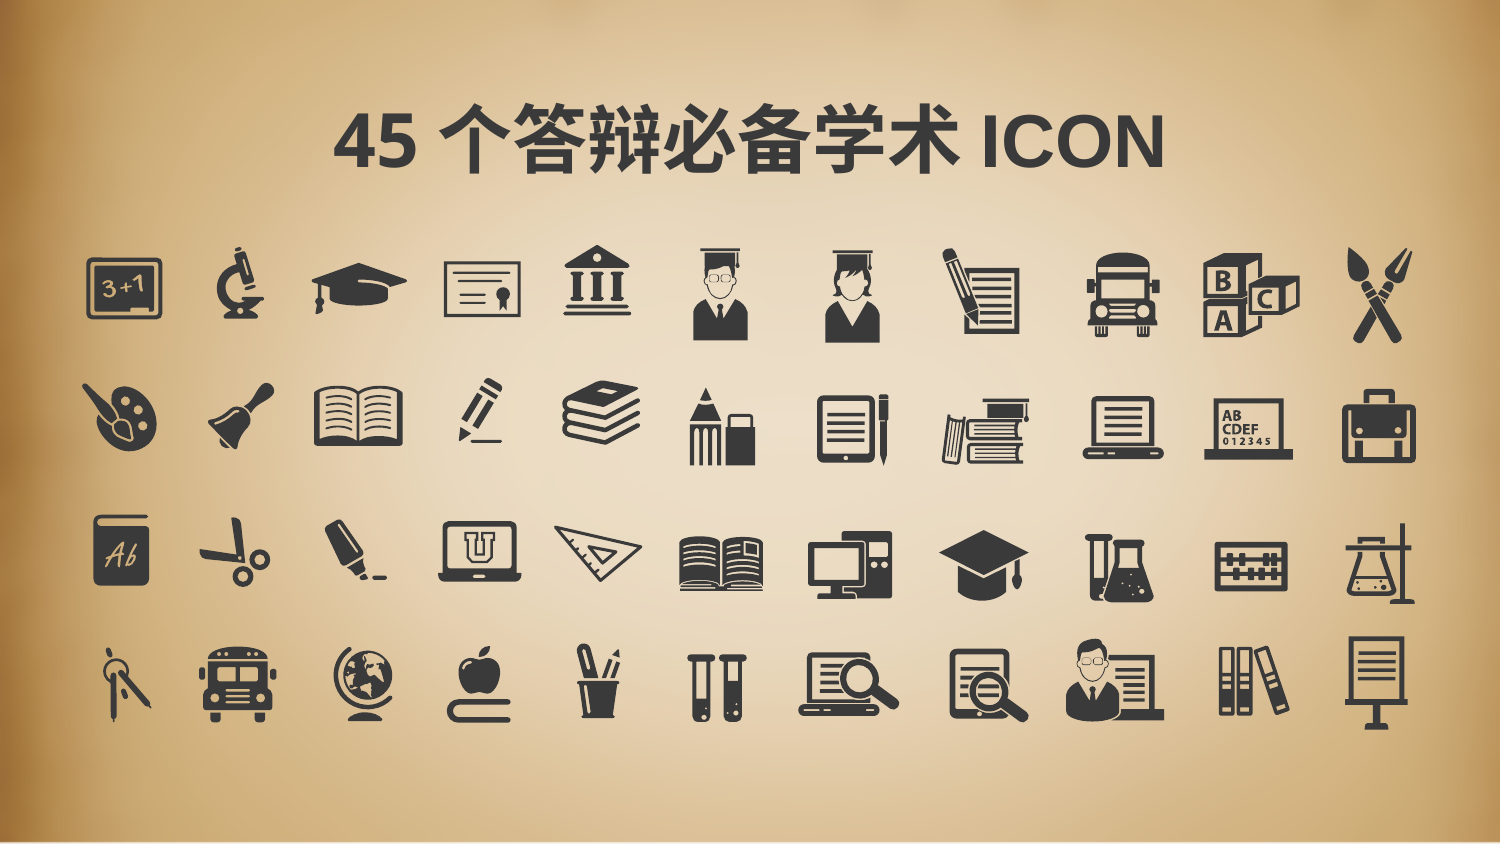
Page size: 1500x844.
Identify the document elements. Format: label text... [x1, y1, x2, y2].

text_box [81, 244, 1416, 730]
text_box 45个答辩必备学术ICON [258, 84, 1243, 190]
picture [0, 0, 1500, 844]
